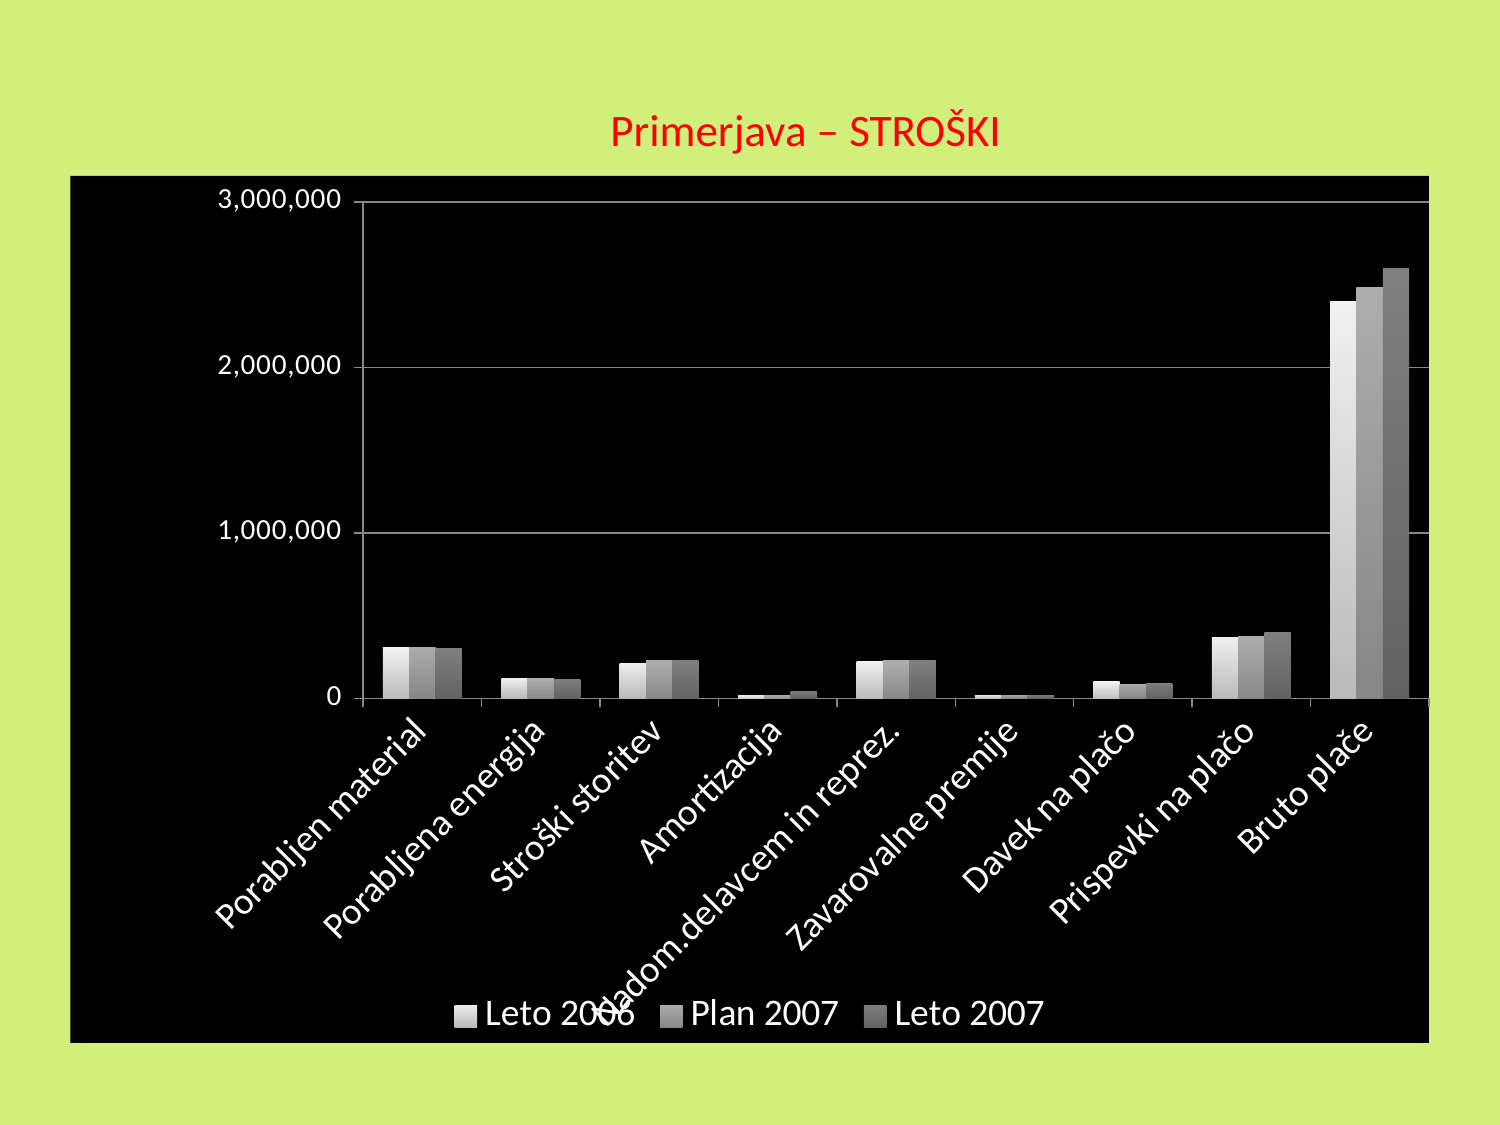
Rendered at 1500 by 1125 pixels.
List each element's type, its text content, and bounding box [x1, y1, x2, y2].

title Primerjava – STROŠKI [234, 93, 1388, 174]
chart [70, 175, 1430, 1044]
